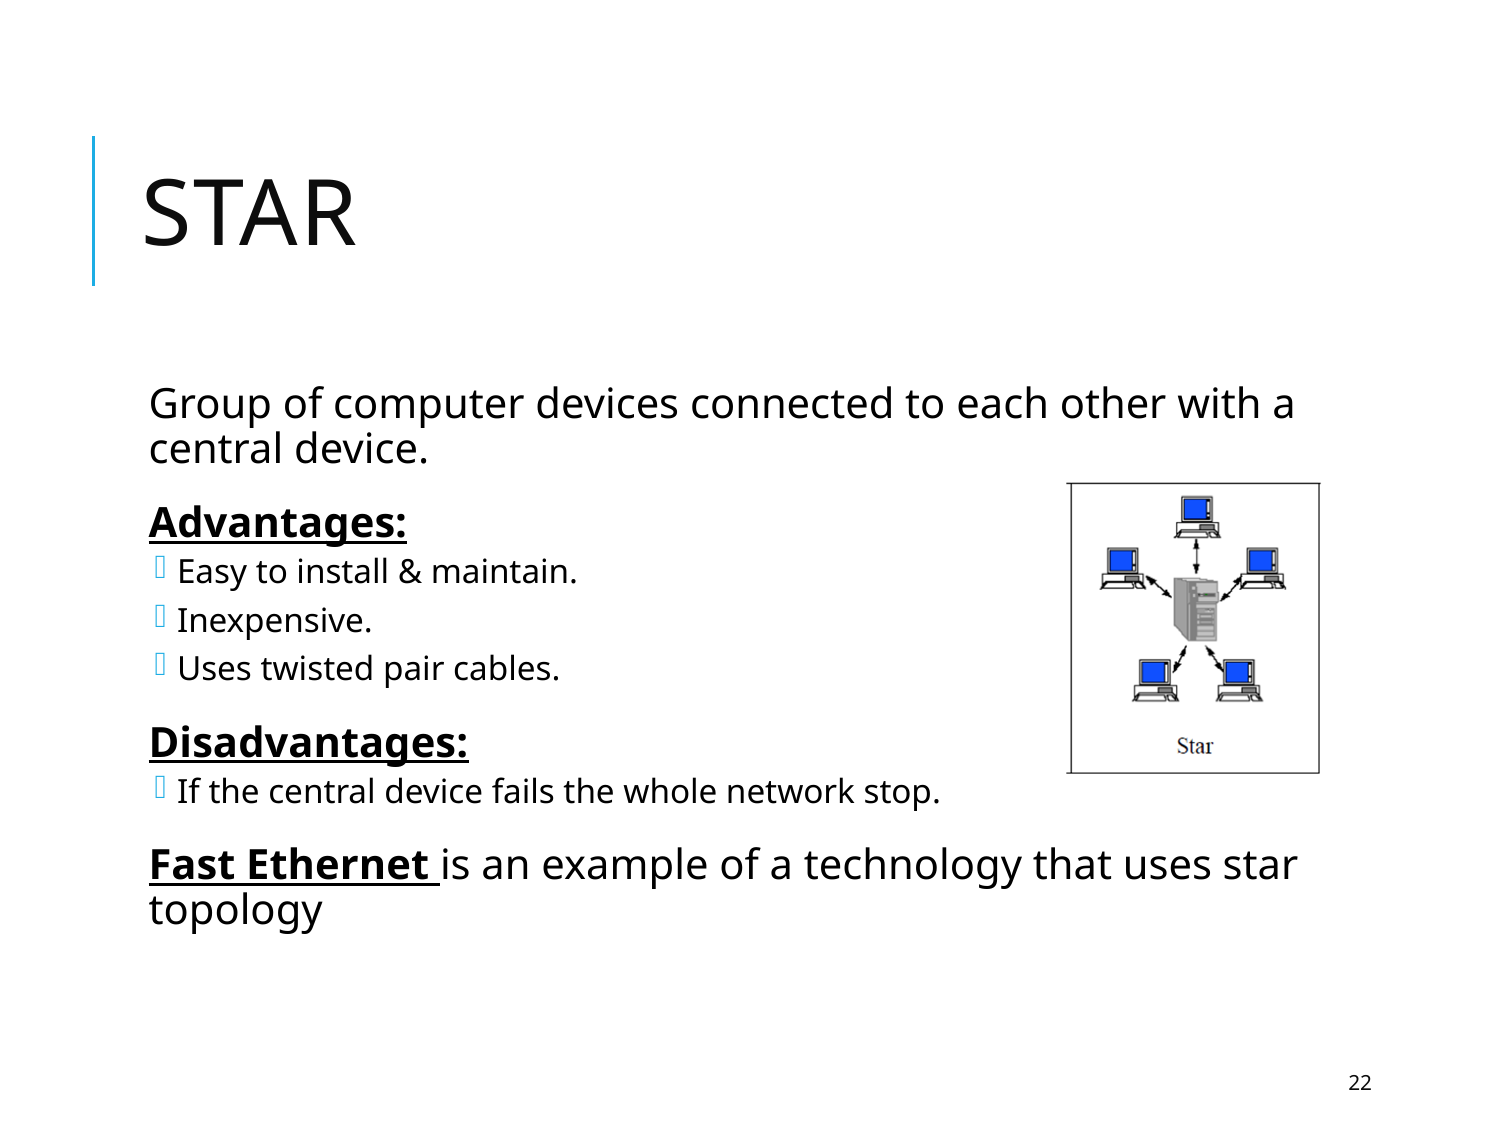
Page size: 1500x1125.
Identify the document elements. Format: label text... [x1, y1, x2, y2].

title Star [126, 96, 1322, 342]
slide_number 22 [1333, 1061, 1454, 1107]
picture [1066, 474, 1334, 787]
list Group of computer devices connected to each other with a central device. Advantages: Easy to install & maintain. Inexpensive. Uses twisted pair cables. Disadvantages: If the central device fails the whole network stop. Fast Ethernet is an example of a technology that uses star topology [126, 375, 1322, 1035]
